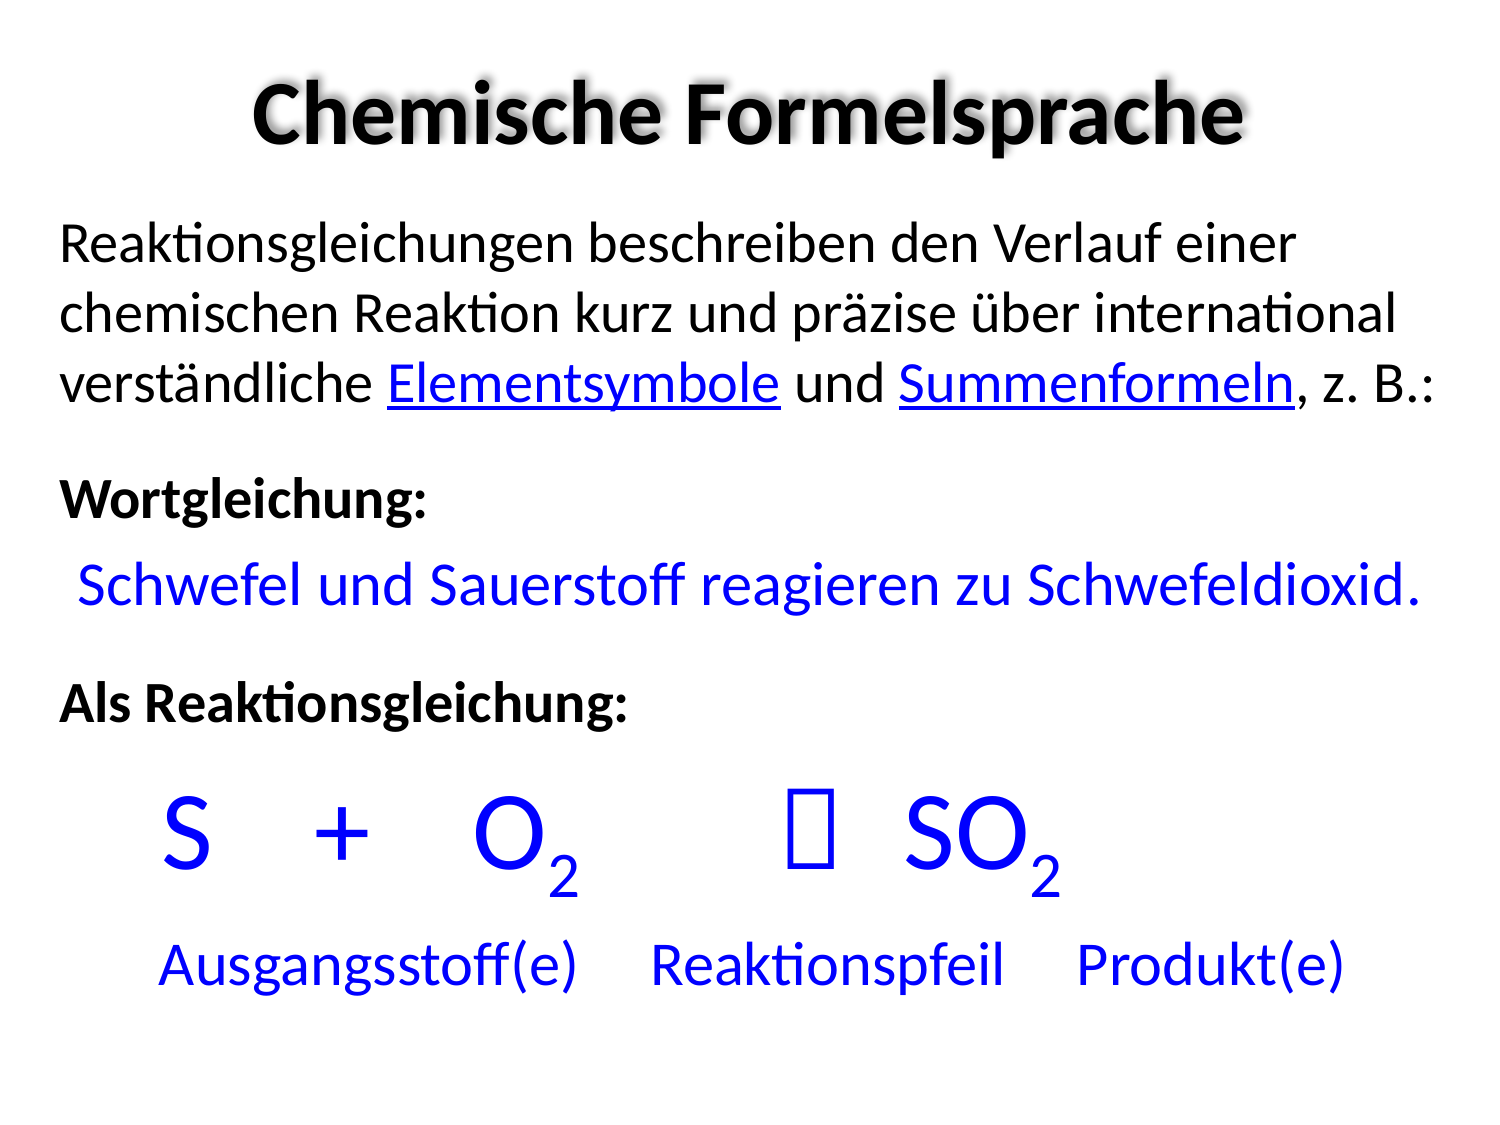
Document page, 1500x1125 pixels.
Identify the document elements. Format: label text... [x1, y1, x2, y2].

title Chemische Formelsprache [112, 42, 1388, 196]
text_box Reaktionsgleichungen beschreiben den Verlauf einer chemischen Reaktion kurz und präzise über international verständliche Elementsymbole und Summenformeln, z. B.: Wortgleichung: Schwefel und Sauerstoff reagieren zu Schwefeldioxid. Als Reaktionsgleichung: S + O2  SO2 Ausgangsstoff(e) Reaktionspfeil Produkt(e) [44, 196, 1456, 929]
